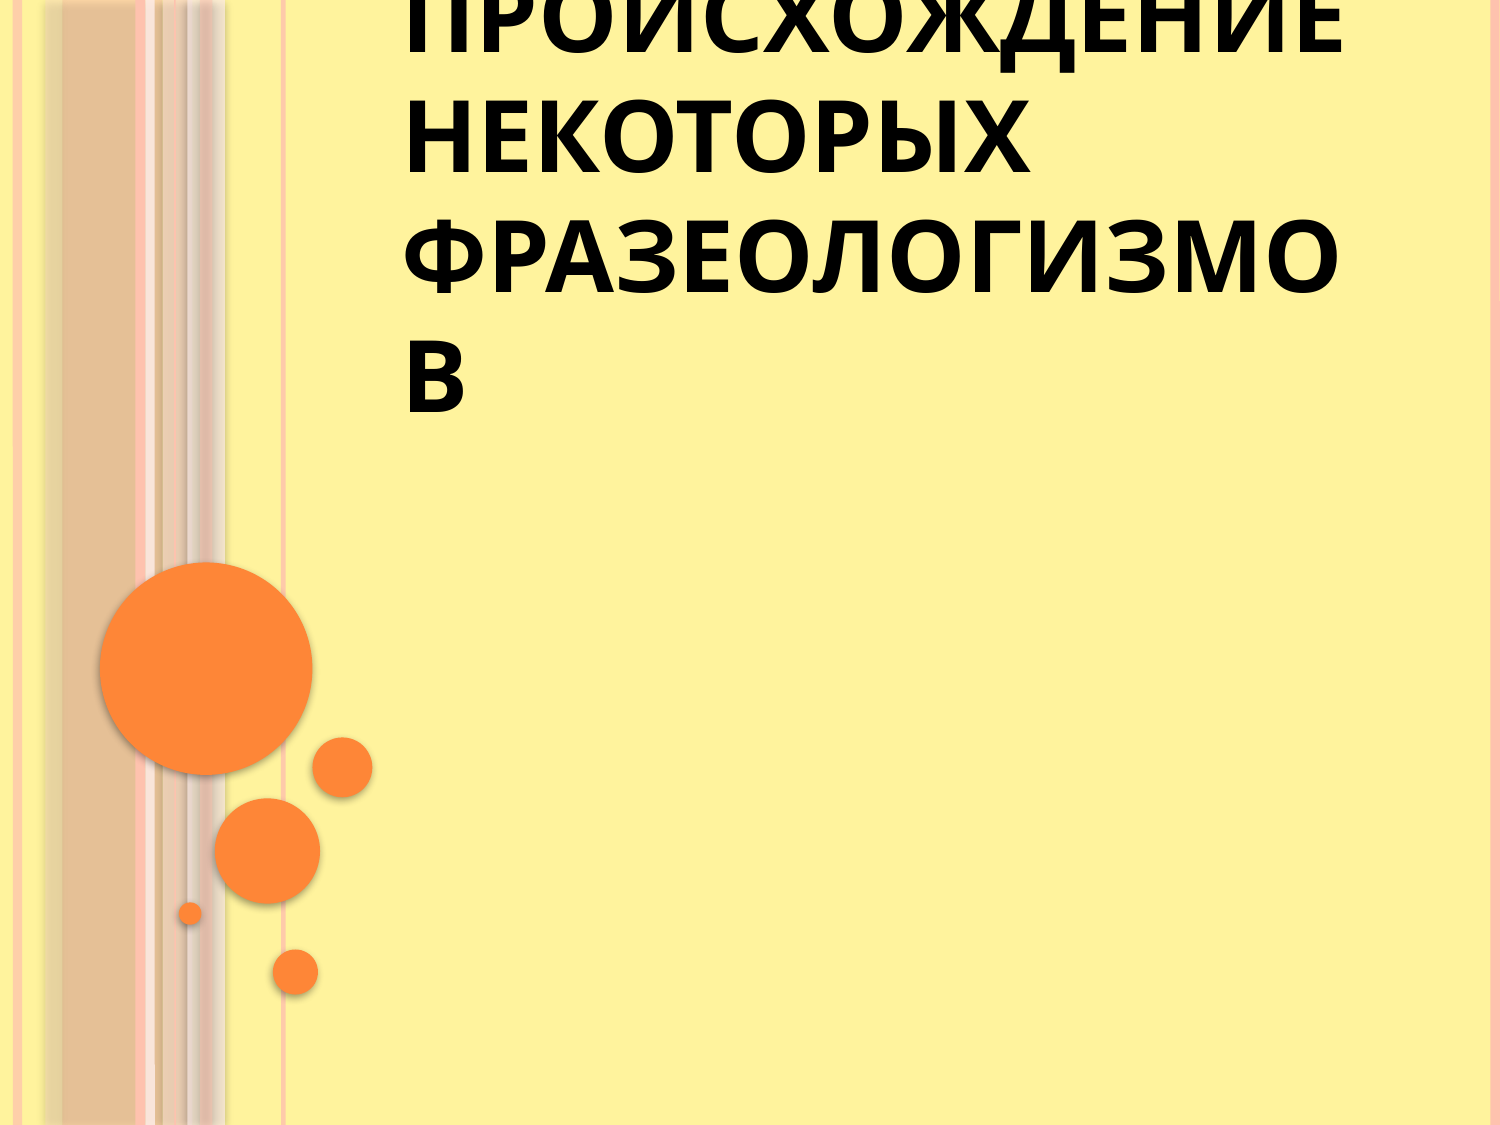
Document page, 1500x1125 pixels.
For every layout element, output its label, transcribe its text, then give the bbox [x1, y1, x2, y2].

title Происхождение некоторых фразеологизмов [386, 128, 1400, 440]
